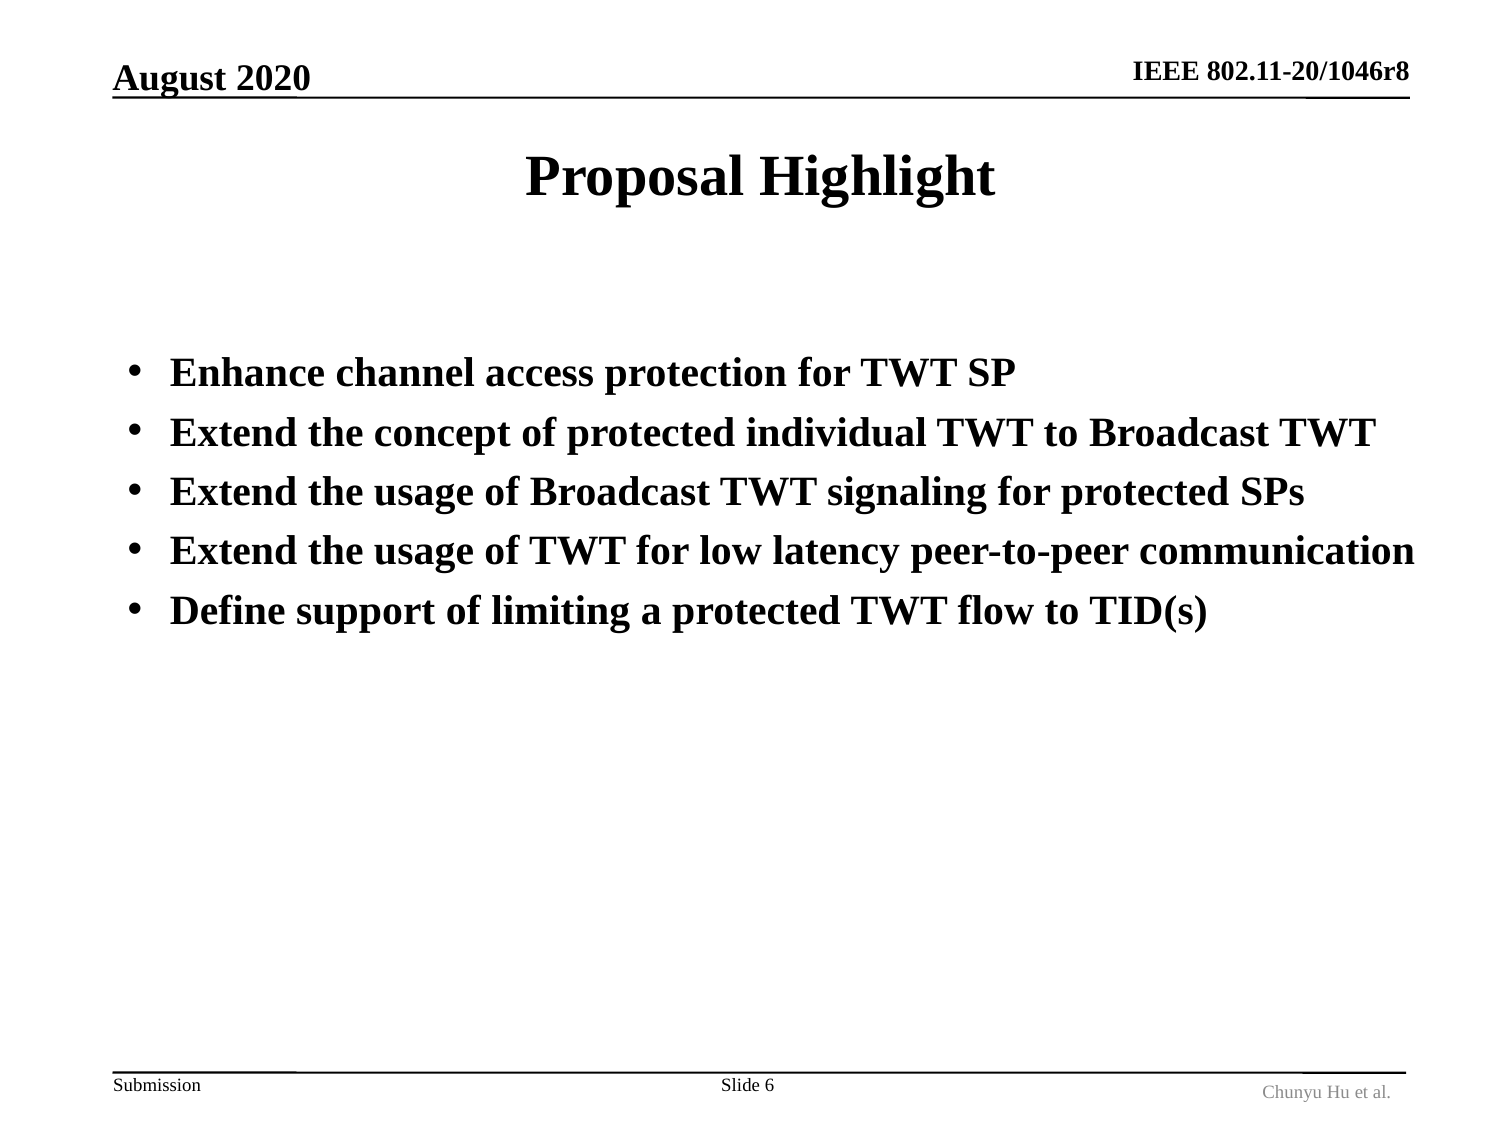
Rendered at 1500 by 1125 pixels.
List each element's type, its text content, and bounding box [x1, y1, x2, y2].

footer Chunyu Hu et al. [877, 1072, 1407, 1110]
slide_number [112, 52, 563, 90]
list Enhance channel access protection for TWT SP Extend the concept of protected individual TWT to Broadcast TWT Extend the usage of Broadcast TWT signaling for protected SPs Extend the usage of TWT for low latency peer-to-peer communication Define support of limiting a protected TWT flow to TID(s) [112, 337, 1438, 1073]
slide_number Slide 6 [702, 1072, 793, 1111]
title Proposal Highlight [112, 97, 1411, 248]
